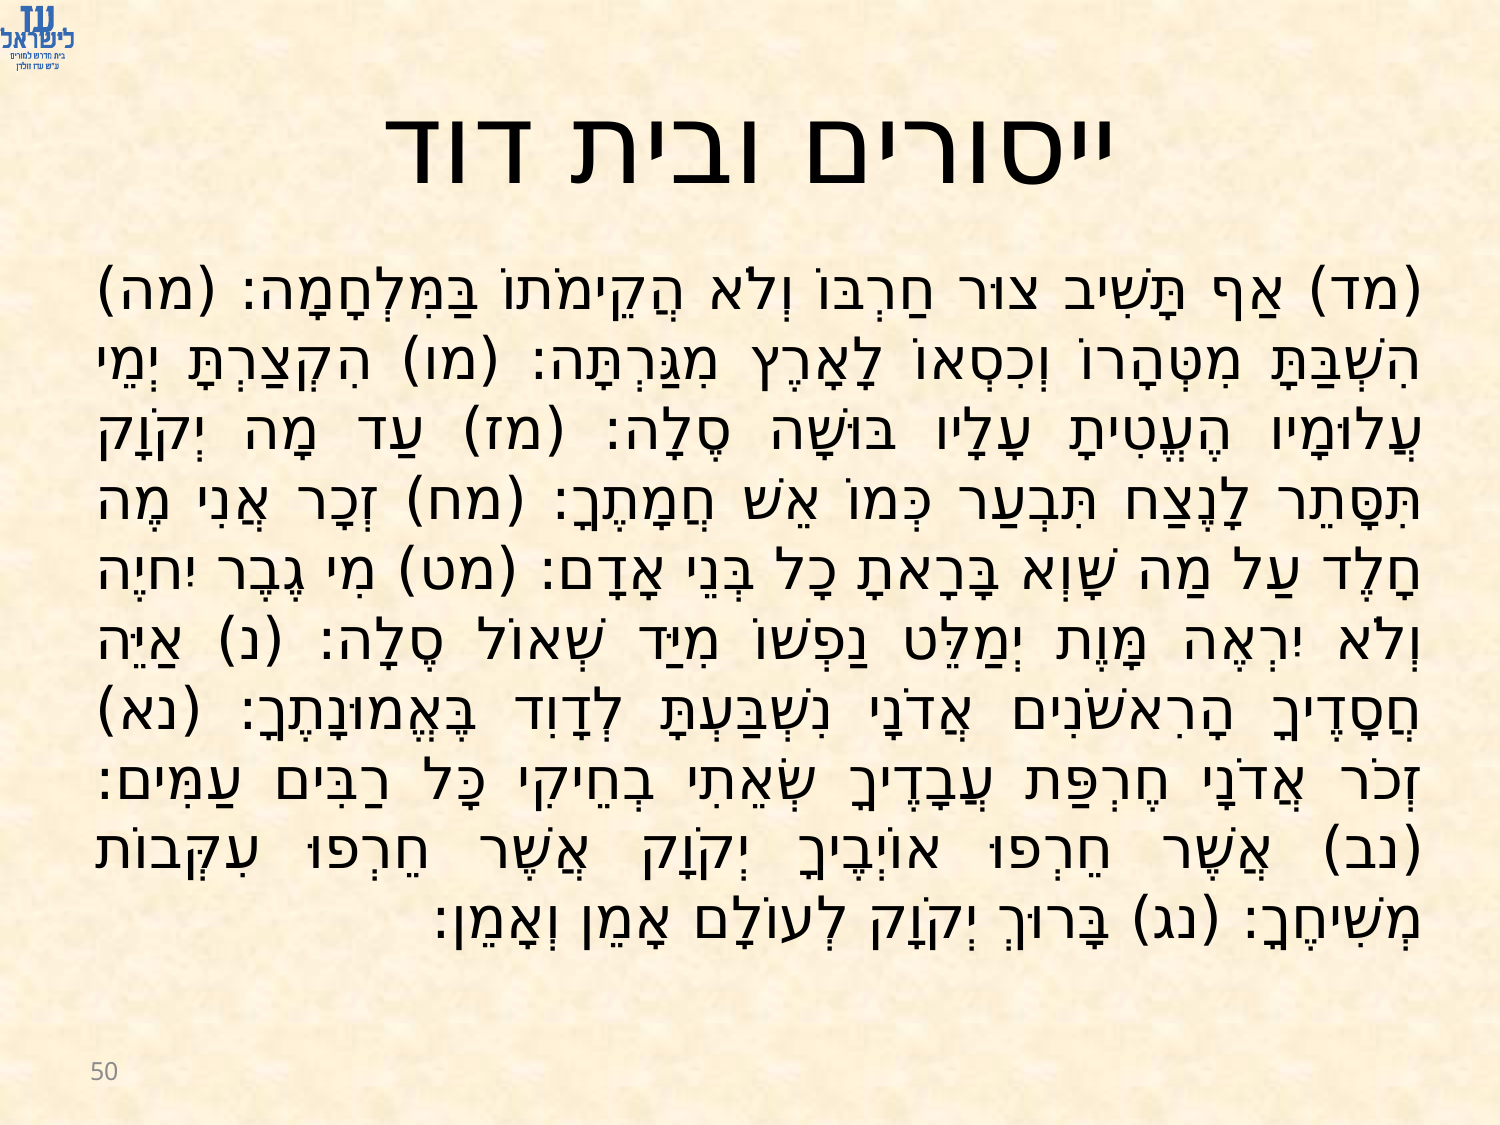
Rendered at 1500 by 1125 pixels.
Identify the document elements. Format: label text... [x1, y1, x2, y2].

title ייסורים ובית דוד [75, 45, 1425, 233]
text_box (מד) אַף תָּשִׁיב צוּר חַרְבּוֹ וְלֹא הֲקֵימֹתוֹ בַּמִּלְחָמָה: (מה) הִשְׁבַּתָּ מִטְּהָרוֹ וְכִסְאוֹ לָאָרֶץ מִגַּרְתָּה: (מו) הִקְצַרְתָּ יְמֵי עֲלוּמָיו הֶעֱטִיתָ עָלָיו בּוּשָׁה סֶלָה: (מז) עַד מָה יְקֹוָק תִּסָּתֵר לָנֶצַח תִּבְעַר כְּמוֹ אֵשׁ חֲמָתֶךָ: (מח) זְכָר אֲנִי מֶה חָלֶד עַל מַה שָּׁוְא בָּרָאתָ כָל בְּנֵי אָדָם: (מט) מִי גֶבֶר יִחיֶה וְלֹא יִרְאֶה מָּוֶת יְמַלֵּט נַפְשׁוֹ מִיַּד שְׁאוֹל סֶלָה: (נ) אַיֵּה חֲסָדֶיךָ הָרִאשֹׁנִים אֲדֹנָי נִשְׁבַּעְתָּ לְדָוִד בֶּאֱמוּנָתֶךָ: (נא) זְכֹר אֲדֹנָי חֶרְפַּת עֲבָדֶיךָ שְׂאֵתִי בְחֵיקִי כָּל רַבִּים עַמִּים: (נב) אֲשֶׁר חֵרְפוּ אוֹיְבֶיךָ יְקֹוָק אֲשֶׁר חֵרְפוּ עִקְּבוֹת מְשִׁיחֶךָ: (נג) בָּרוּךְ יְקֹוָק לְעוֹלָם אָמֵן וְאָמֵן: [80, 243, 1440, 958]
picture [0, 0, 1500, 1125]
slide_number 50 [75, 1042, 425, 1103]
